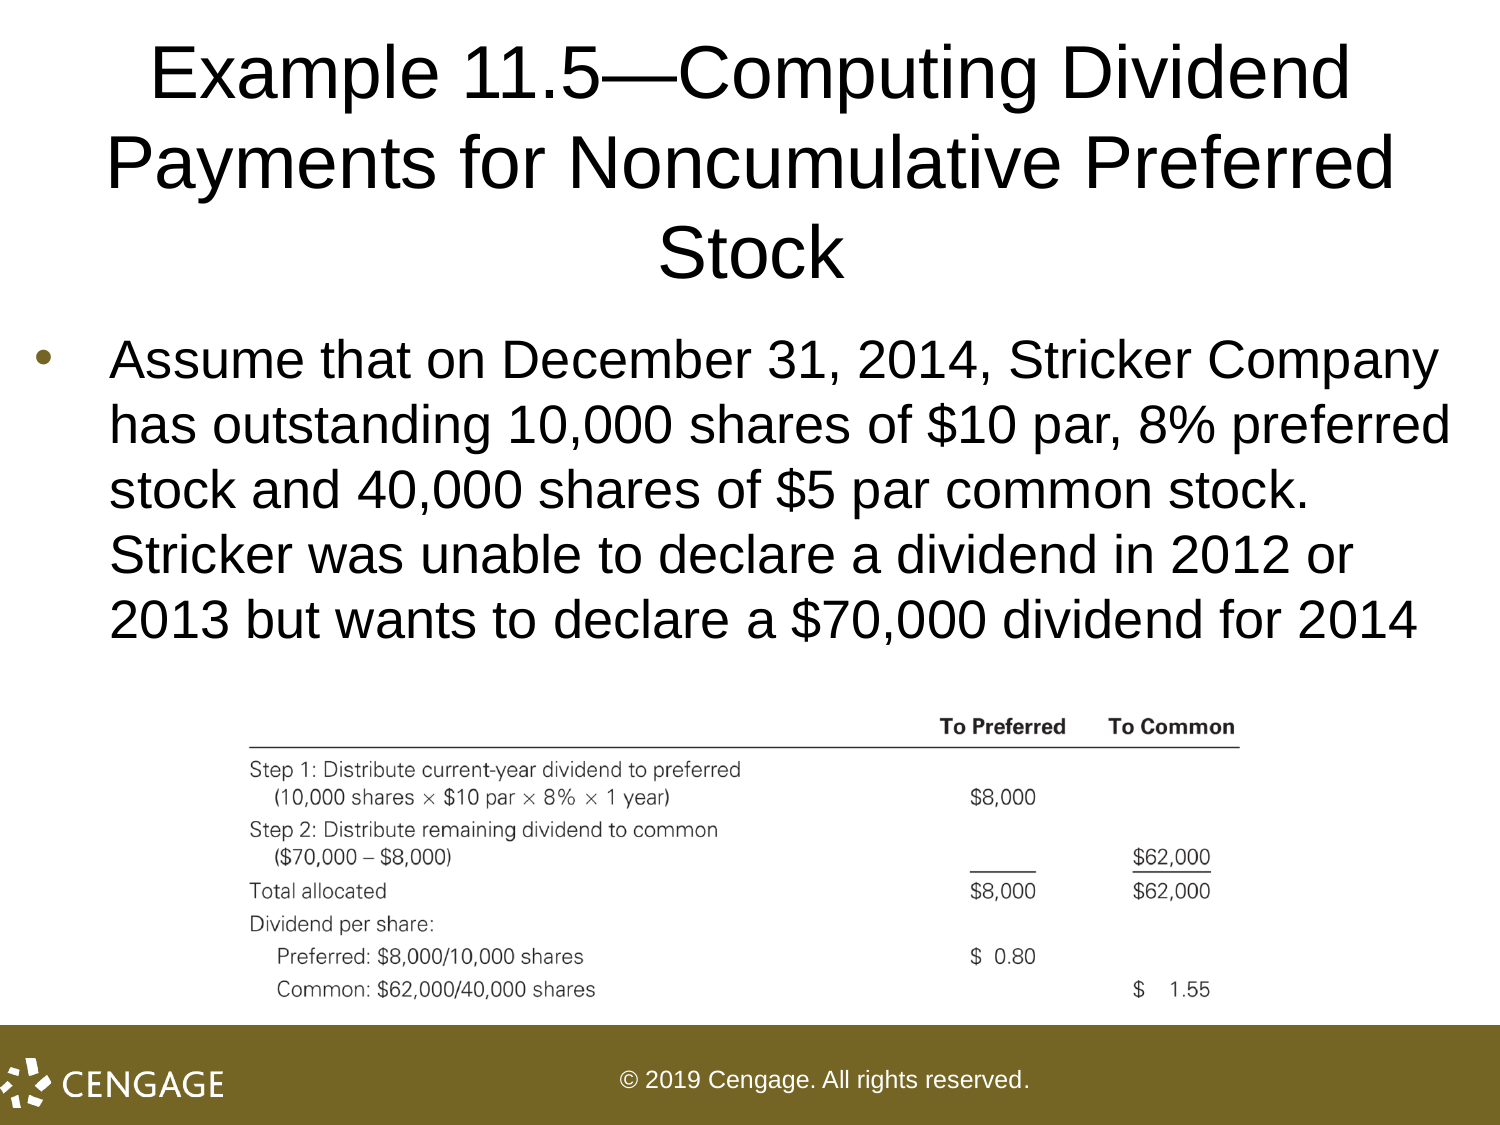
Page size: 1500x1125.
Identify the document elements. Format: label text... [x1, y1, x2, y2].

title Example 11.5—Computing Dividend Payments for Noncumulative Preferred Stock [30, 15, 1473, 303]
picture [235, 704, 1252, 1013]
picture [0, 1058, 223, 1108]
list Assume that on December 31, 2014, Stricker Company has outstanding 10,000 shares of $10 par, 8% preferred stock and 40,000 shares of $5 par common stock. Stricker was unable to declare a dividend in 2012 or 2013 but wants to declare a $70,000 dividend for 2014 [19, 316, 1476, 668]
